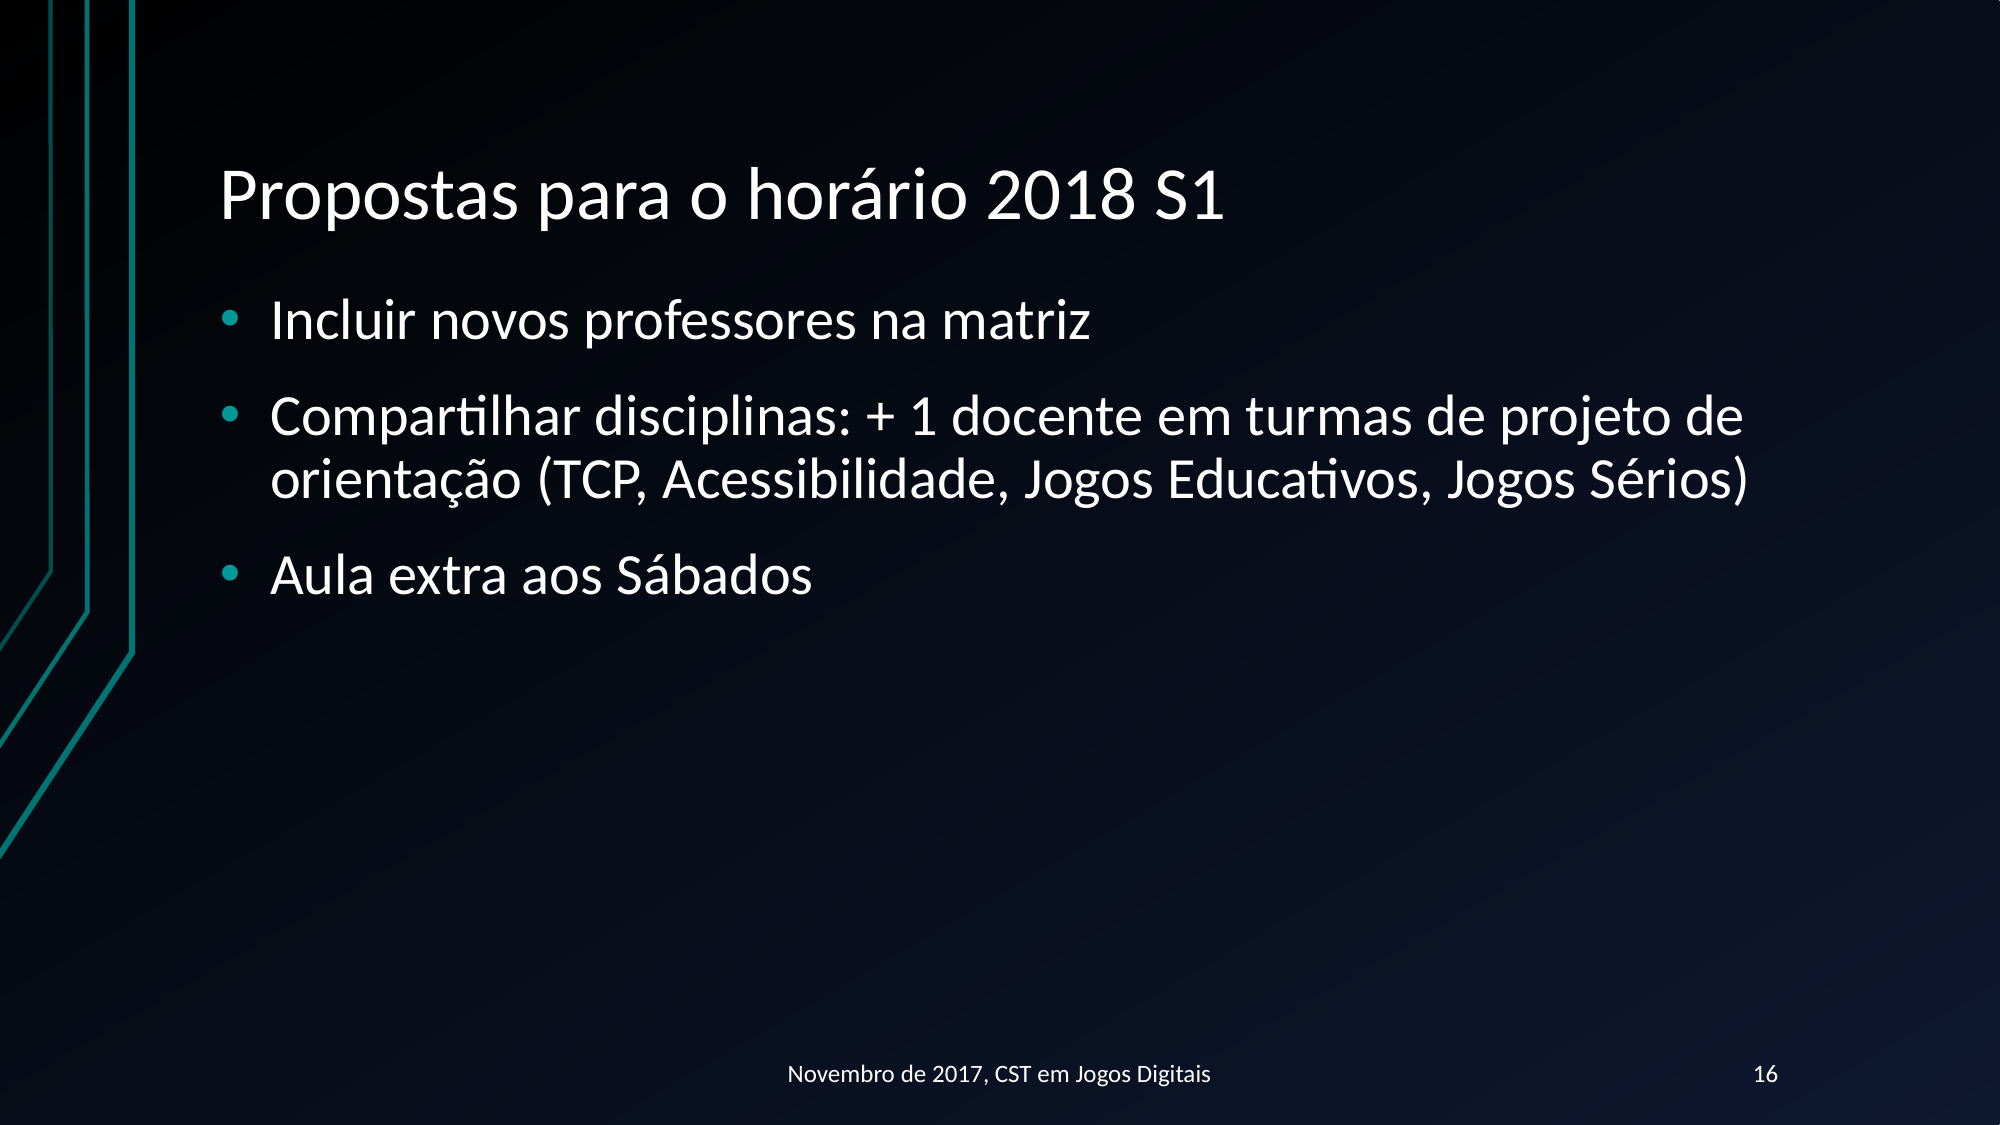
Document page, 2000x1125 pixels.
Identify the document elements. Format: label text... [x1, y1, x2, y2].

footer Novembro de 2017, CST em Jogos Digitais [566, 1042, 1433, 1103]
slide_number 16 [1732, 1042, 1900, 1103]
list Incluir novos professores na matriz Compartilhar disciplinas: + 1 docente em turmas de projeto de orientação (TCP, Acessibilidade, Jogos Educativos, Jogos Sérios) Aula extra aos Sábados [199, 279, 1900, 1012]
title Propostas para o horário 2018 S1 [199, 45, 1900, 246]
